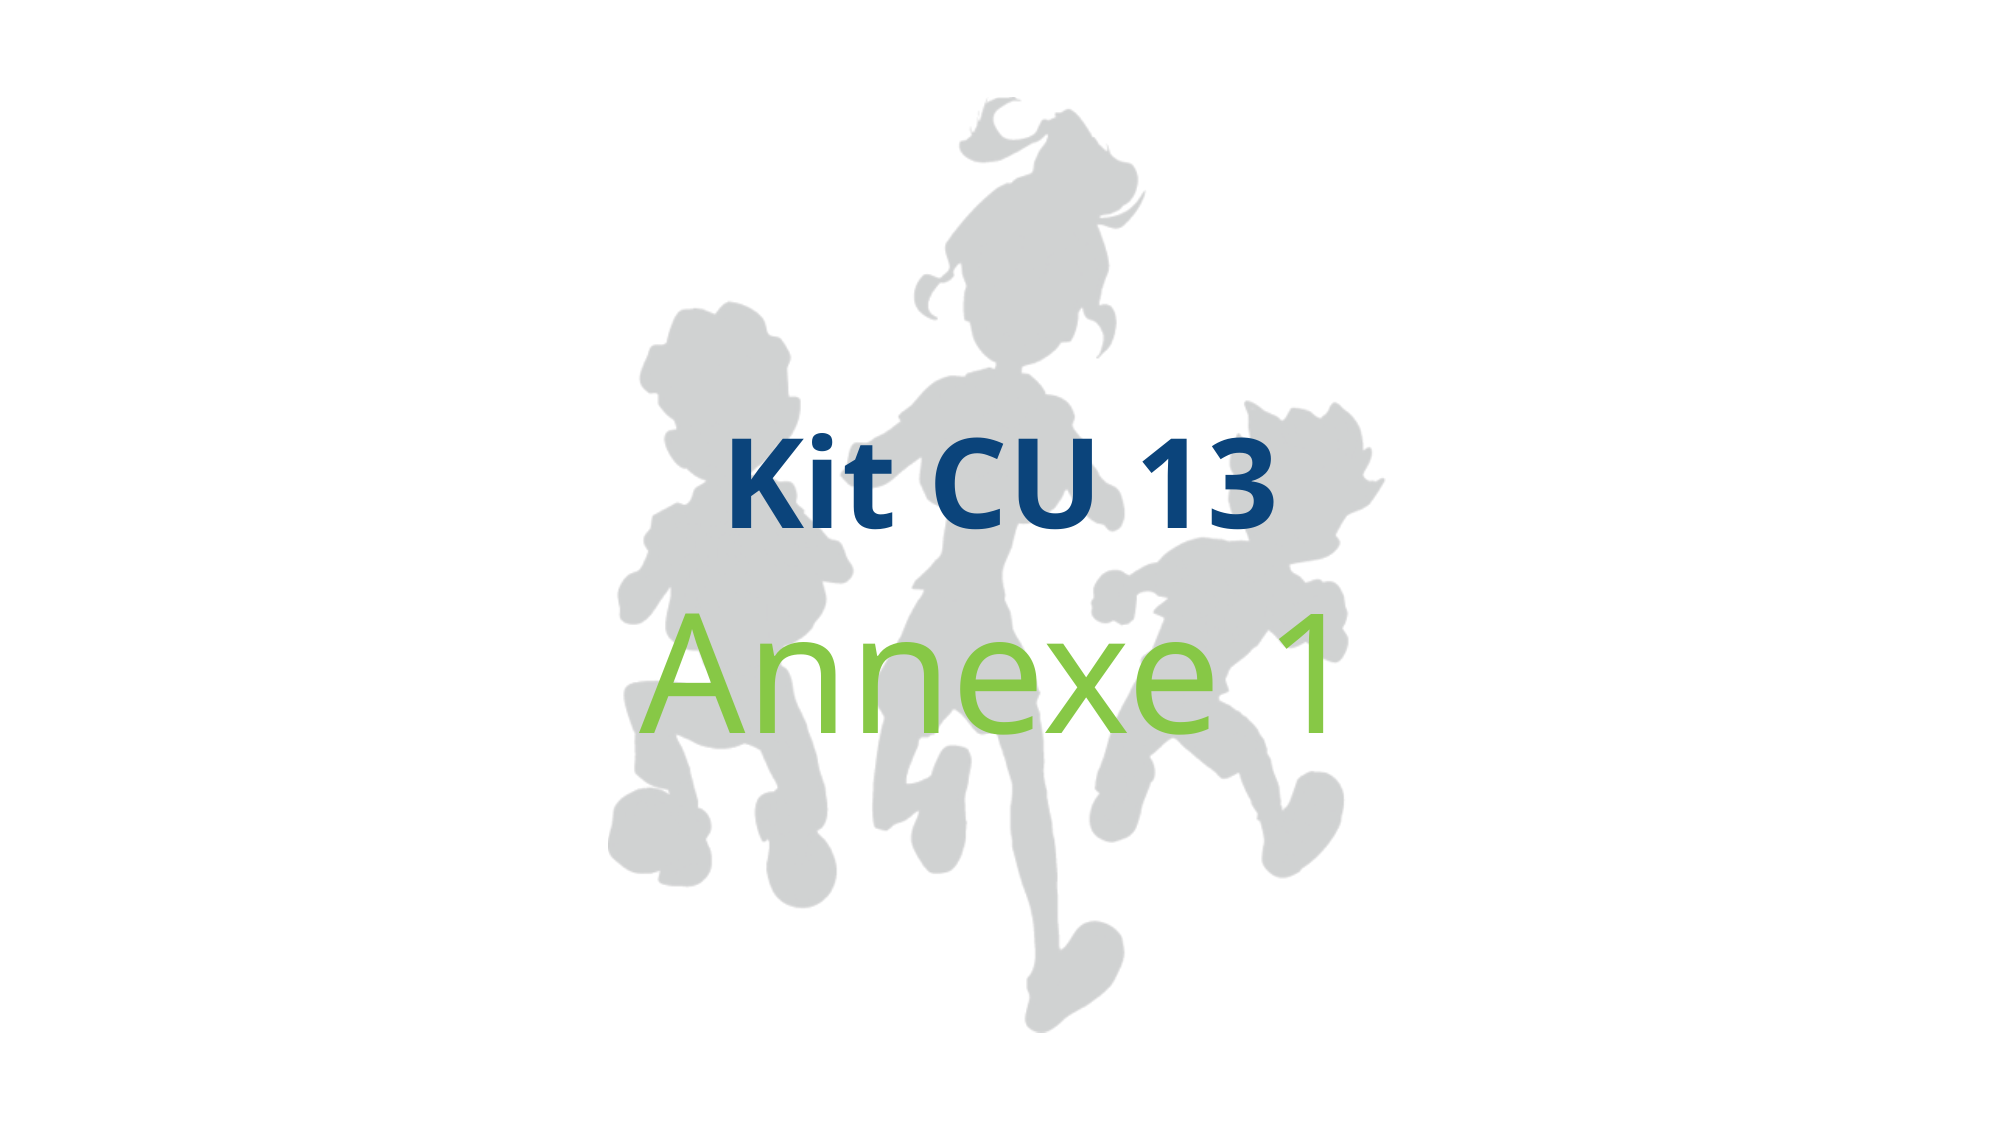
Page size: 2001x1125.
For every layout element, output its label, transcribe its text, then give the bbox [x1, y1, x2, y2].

picture [608, 775, 1386, 1033]
text_box Kit CU 13 [247, 396, 1753, 561]
picture [608, 97, 1386, 396]
text_box Annexe 1 [309, 561, 1691, 775]
